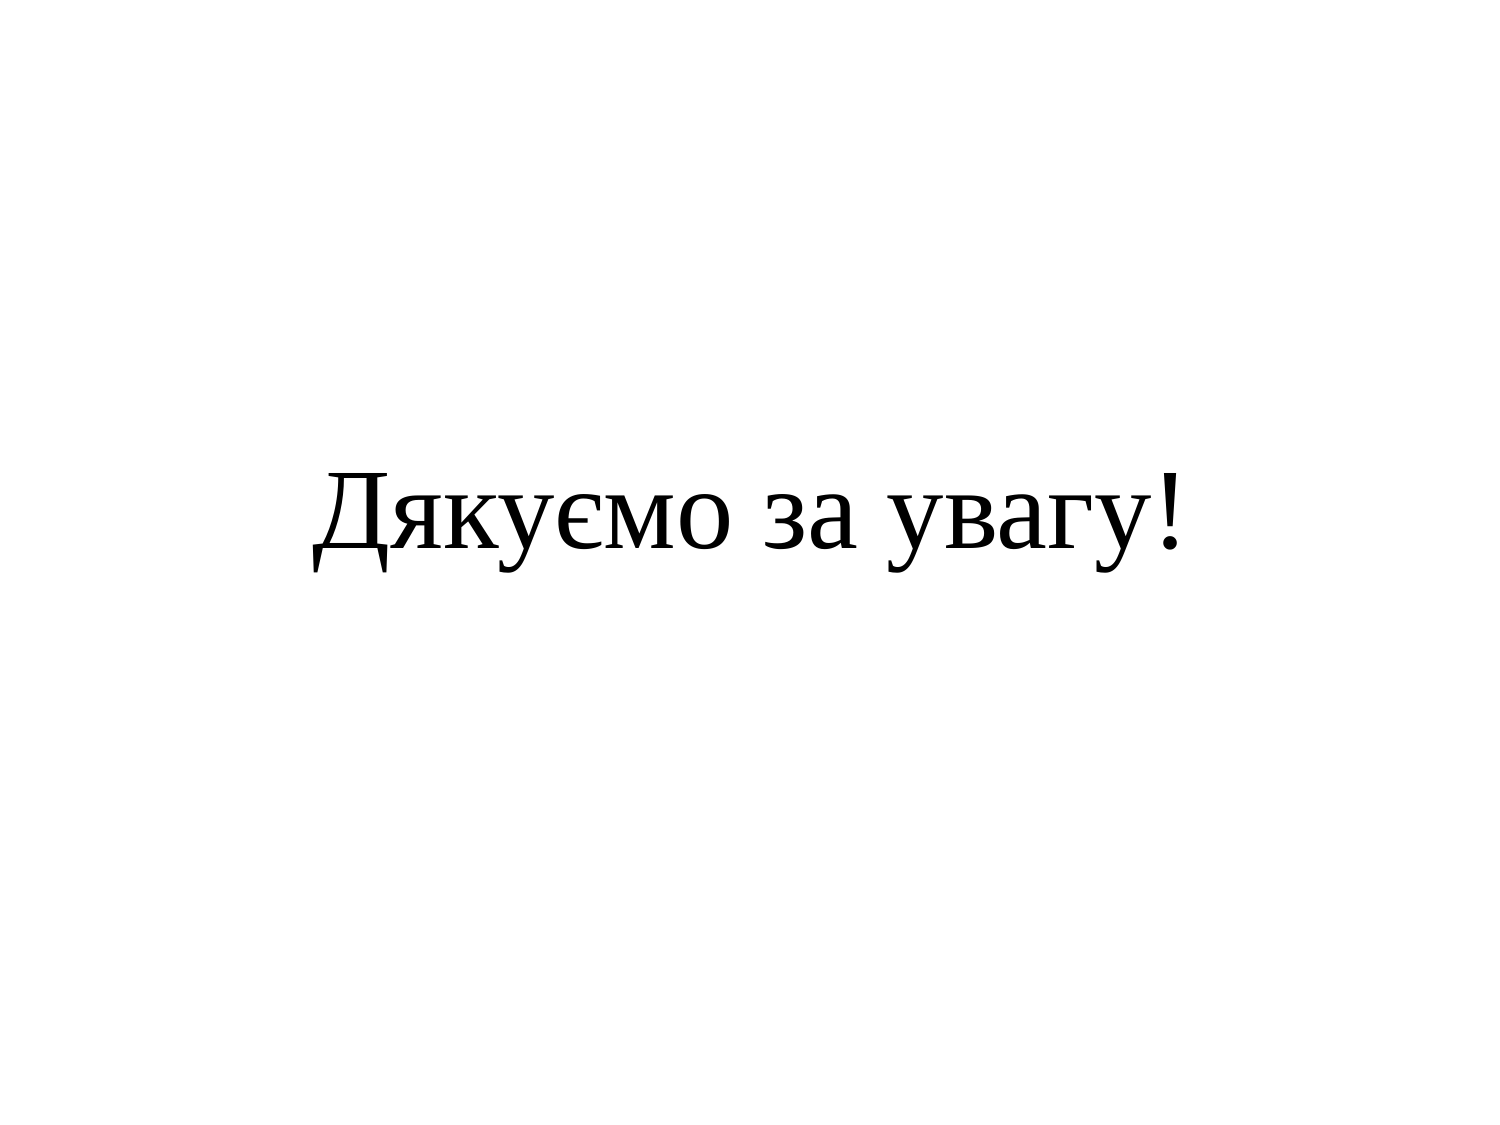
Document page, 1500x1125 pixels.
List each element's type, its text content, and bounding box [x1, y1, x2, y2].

title Дякуємо за увагу! [76, 408, 1427, 597]
